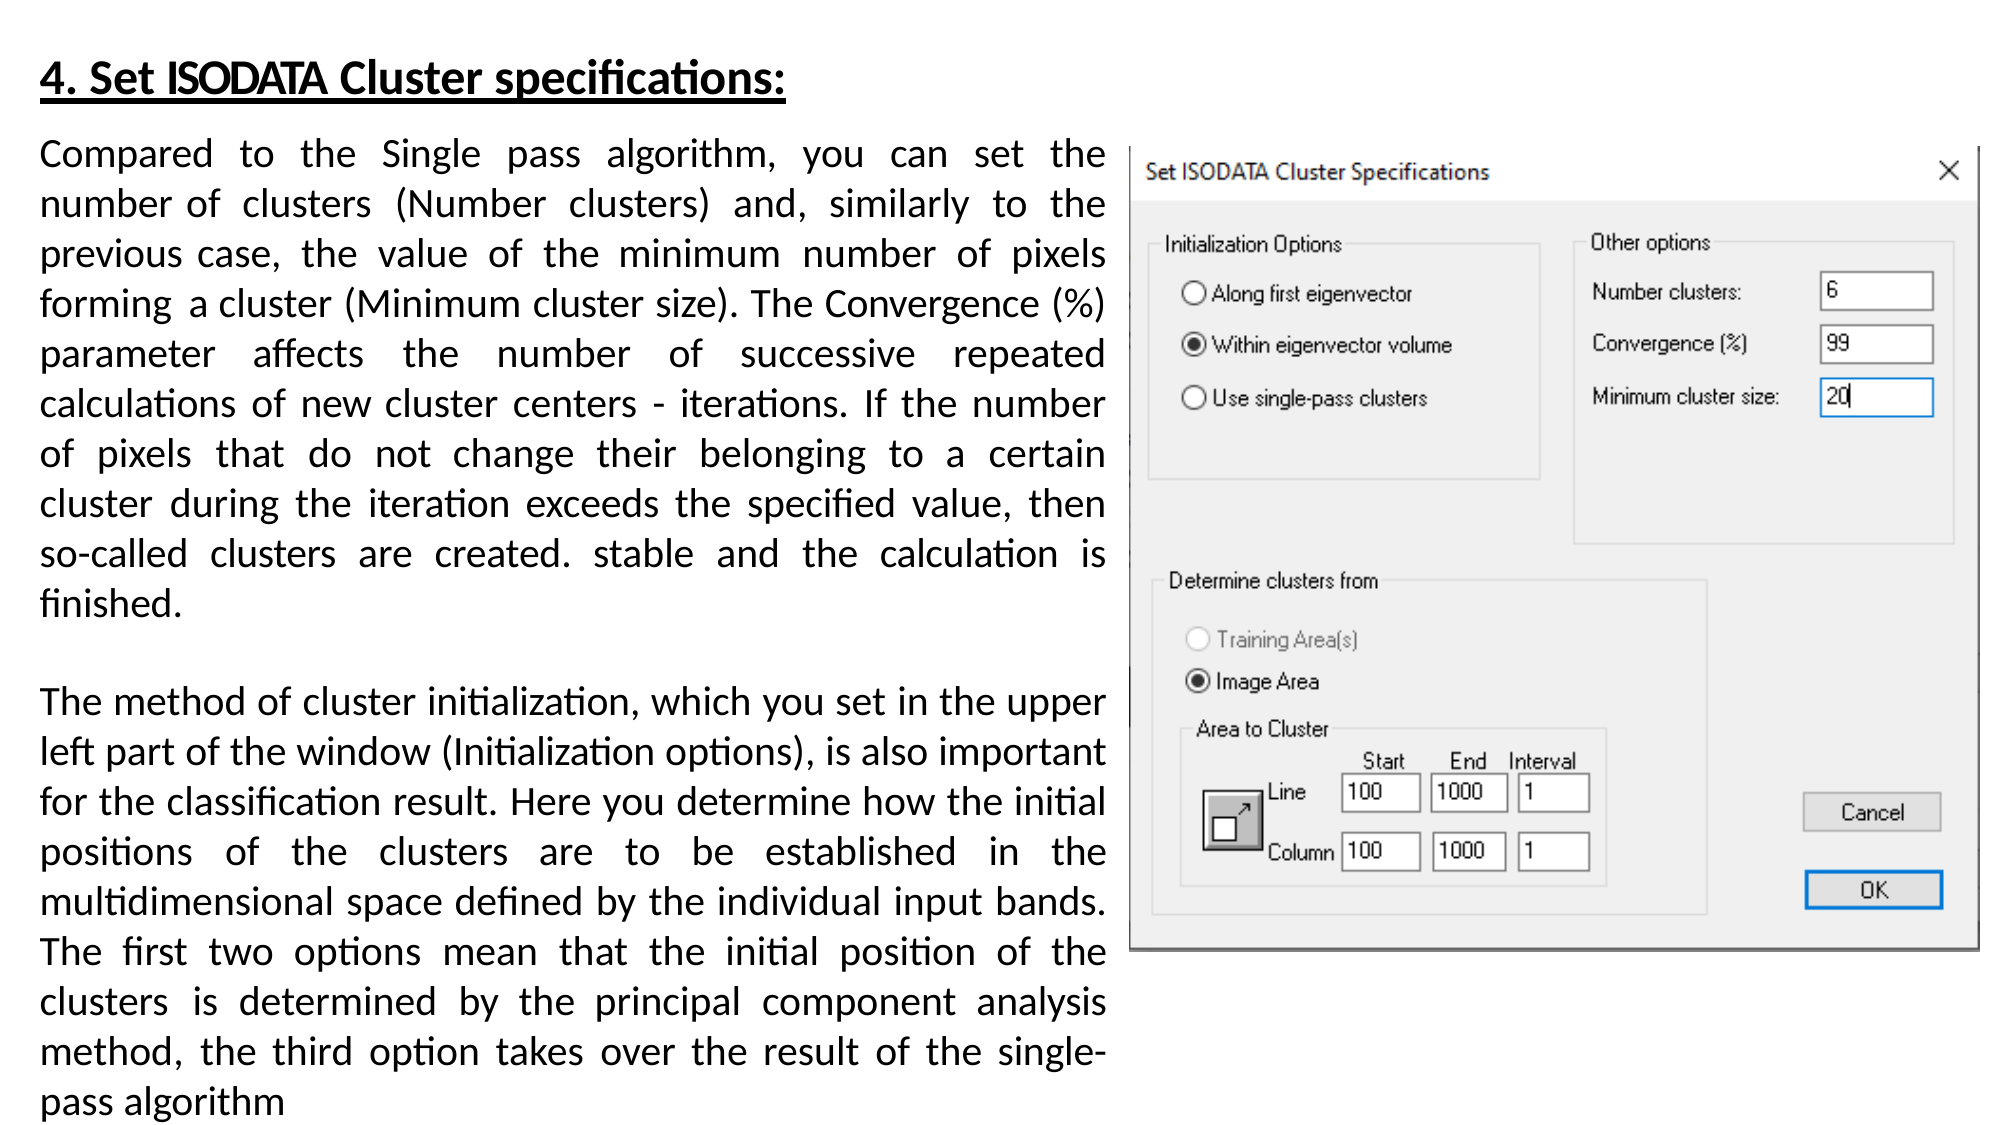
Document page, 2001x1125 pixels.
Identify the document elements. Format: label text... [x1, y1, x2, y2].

picture [1129, 146, 1980, 952]
title 4. Set ISODATA Cluster specifications: [37, 42, 800, 123]
text_box Compared to the Single pass algorithm, you can set the number of clusters (Number clusters) and, similarly to the previous case, the value of the minimum number of pixels forming a cluster (Minimum cluster size). The Convergence (%) parameter affects the number of successive repeated calculations of new cluster centers - iterations. If the number of pixels that do not change their belonging to a certain cluster during the iteration exceeds the specified value, then so-called clusters are created. stable and the calculation is finished. The method of cluster initialization, which you set in the upper left part of the window (Initialization options), is also important for the classification result. Here you determine how the initial positions of the clusters are to be established in the multidimensional space defined by the individual input bands. The first two options mean that the initial position of the clusters is determined by the principal component analysis method, the third option takes over the result of the single- pass algorithm [37, 123, 1108, 1124]
